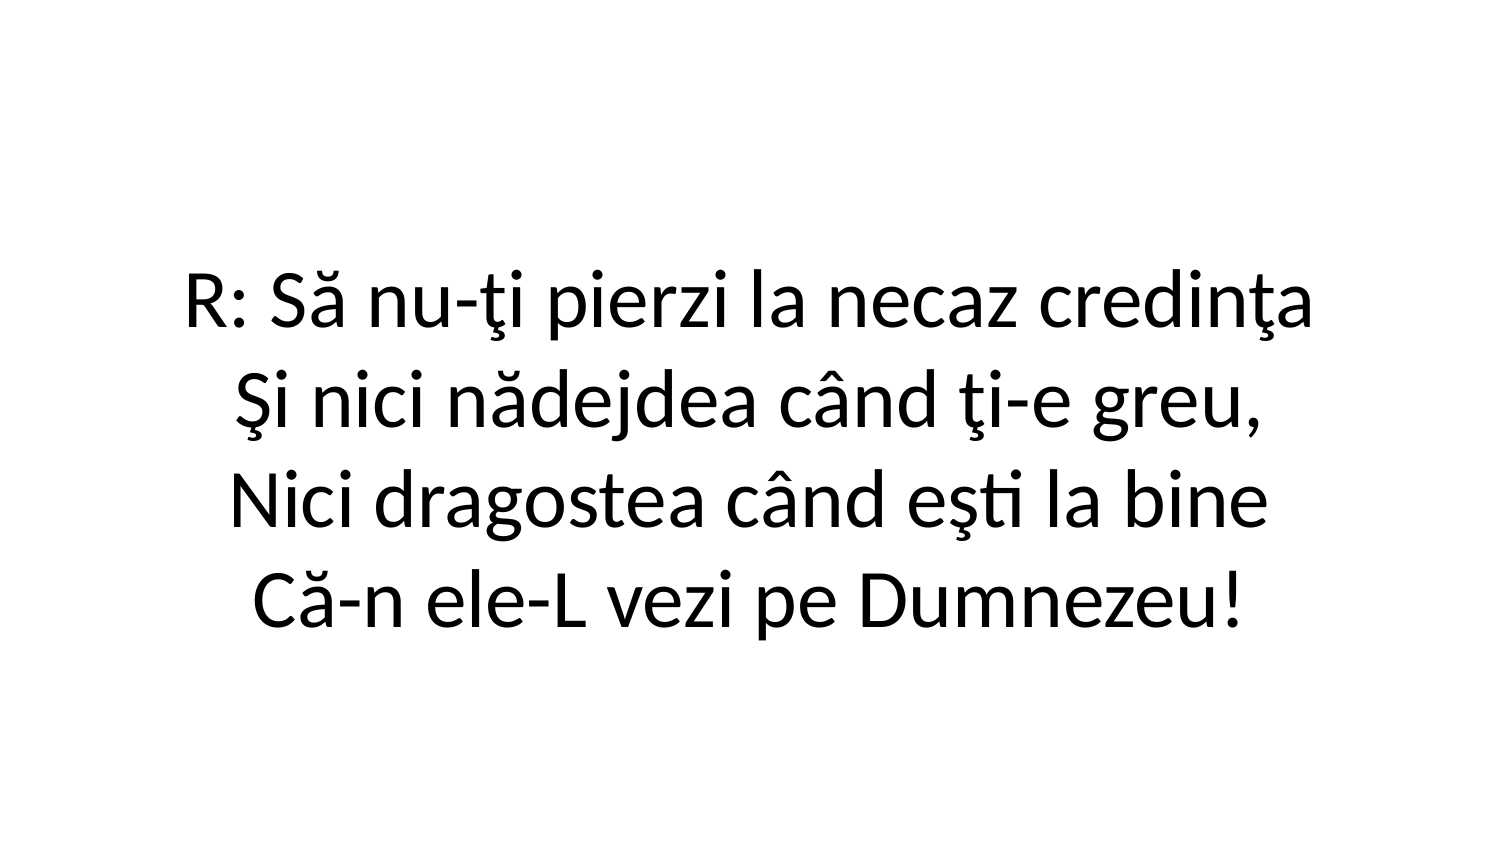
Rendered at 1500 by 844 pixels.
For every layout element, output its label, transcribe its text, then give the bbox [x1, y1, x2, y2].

text_box R: Să nu-ţi pierzi la necaz credinţa Şi nici nădejdea când ţi-e greu, Nici dragostea când eşti la bine Că-n ele-L vezi pe Dumnezeu! [168, 192, 1332, 652]
